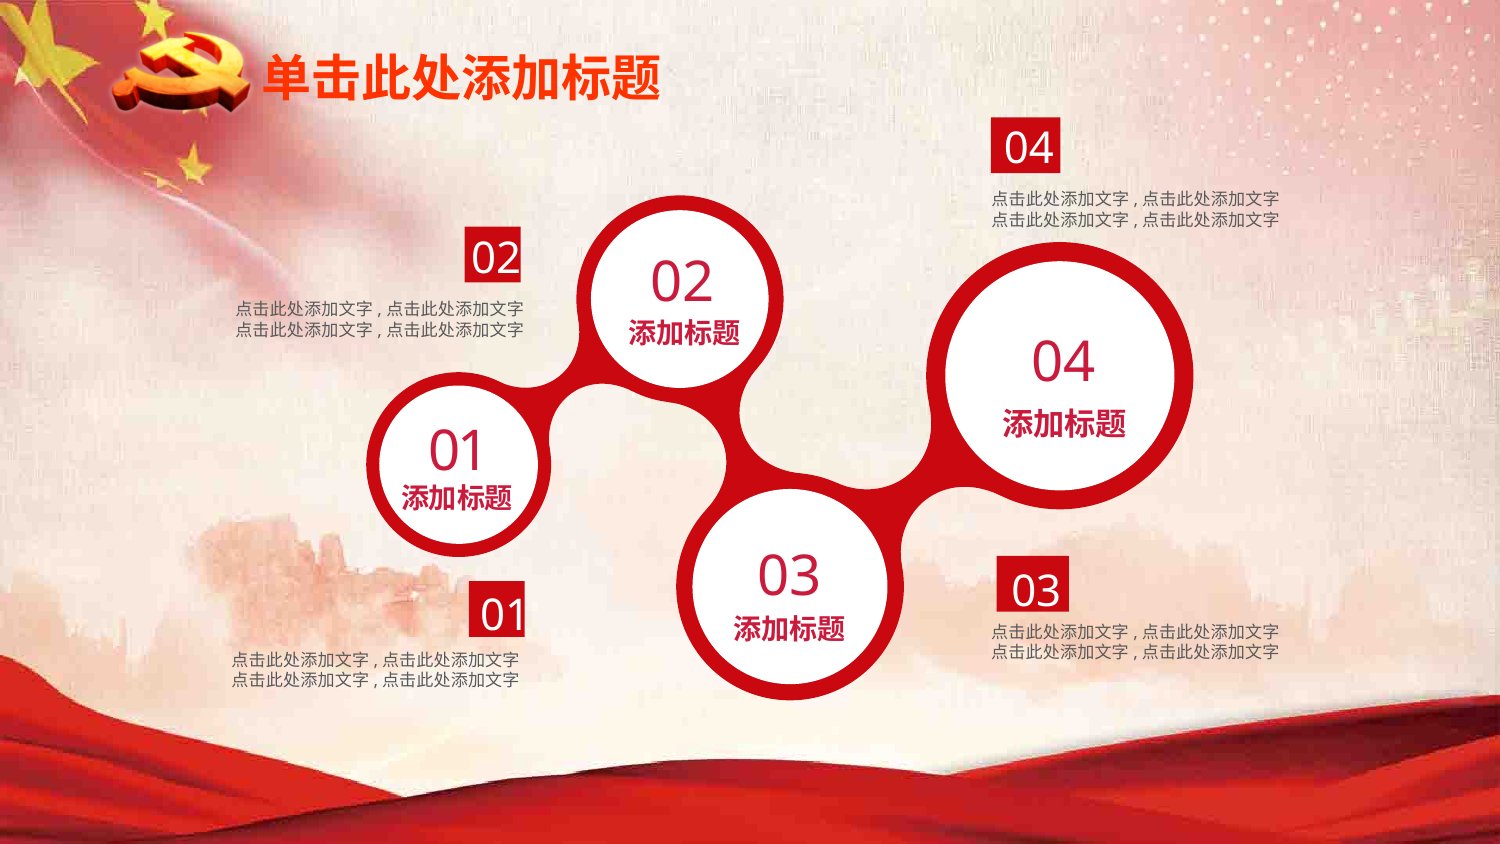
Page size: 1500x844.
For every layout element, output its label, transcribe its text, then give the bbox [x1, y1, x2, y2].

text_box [676, 404, 1001, 701]
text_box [366, 317, 633, 557]
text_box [150, 222, 539, 375]
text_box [610, 237, 759, 358]
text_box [718, 531, 862, 653]
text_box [976, 112, 1382, 238]
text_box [987, 317, 1143, 451]
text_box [926, 241, 1194, 510]
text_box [576, 195, 808, 515]
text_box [122, 578, 546, 699]
picture [0, 0, 1500, 844]
text_box 单击此处添加标题 [259, 38, 677, 114]
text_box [385, 406, 529, 522]
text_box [976, 554, 1382, 671]
